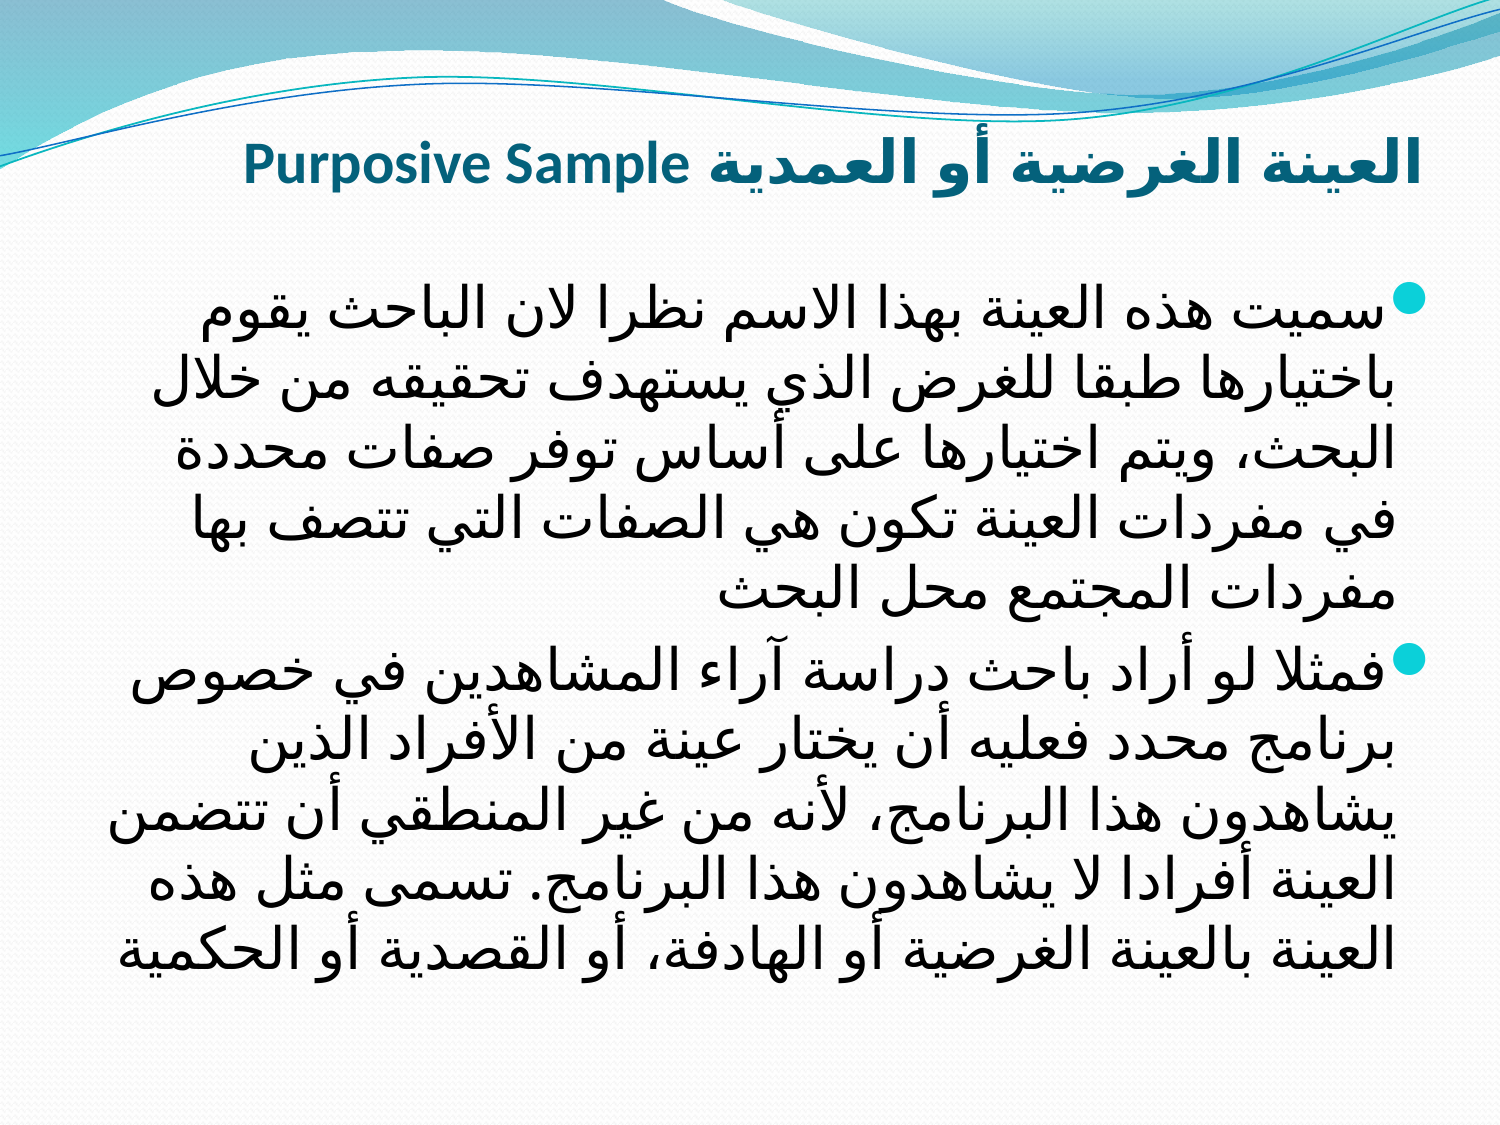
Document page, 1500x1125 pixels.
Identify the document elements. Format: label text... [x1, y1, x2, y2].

title العينة الغرضية أو العمدية Purposive Sample [75, 115, 1425, 278]
list سميت هذه العينة بهذا الاسم نظرا لان الباحث يقوم باختيارها طبقا للغرض الذي يستهدف تحقيقه من خلال البحث، ويتم اختيارها على أساس توفر صفات محددة في مفردات العينة تكون هي الصفات التي تتصف بها مفردات المجتمع محل البحث فمثلا لو أراد باحث دراسة آراء المشاهدين في خصوص برنامج محدد فعليه أن يختار عينة من الأفراد الذين يشاهدون هذا البرنامج، لأنه من غير المنطقي أن تتضمن العينة أفرادا لا يشاهدون هذا البرنامج. تسمى مثل هذه العينة بالعينة الغرضية أو الهادفة، أو القصدية أو الحكمية [75, 278, 1459, 1038]
